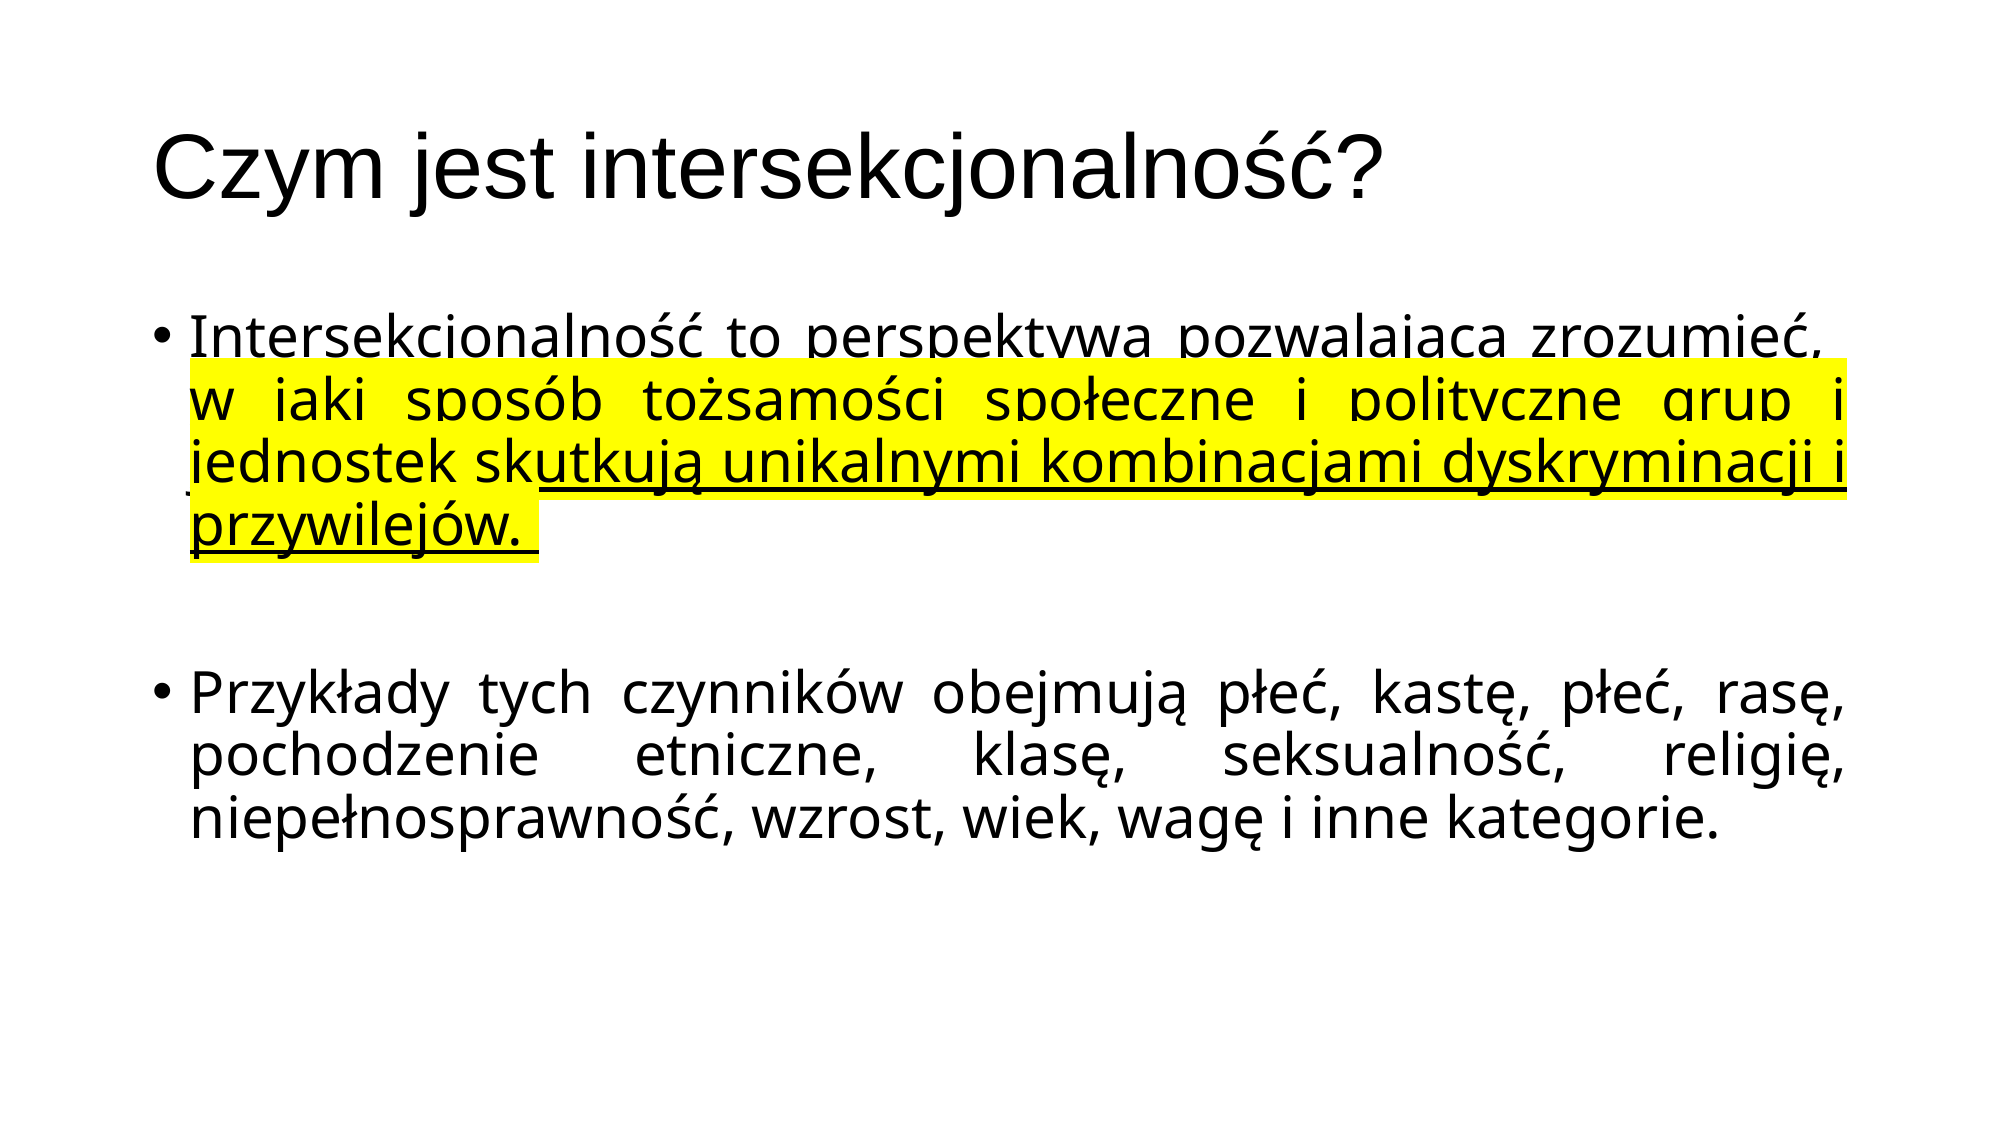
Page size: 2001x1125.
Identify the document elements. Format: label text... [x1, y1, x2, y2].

list Intersekcjonalność to perspektywa pozwalająca zrozumieć, w jaki sposób tożsamości społeczne i polityczne grup i jednostek skutkują unikalnymi kombinacjami dyskryminacji i przywilejów. Przykłady tych czynników obejmują płeć, kastę, płeć, rasę, pochodzenie etniczne, klasę, seksualność, religię, niepełnosprawność, wzrost, wiek, wagę i inne kategorie. [137, 299, 1863, 1014]
title Czym jest intersekcjonalność? [137, 59, 1863, 278]
